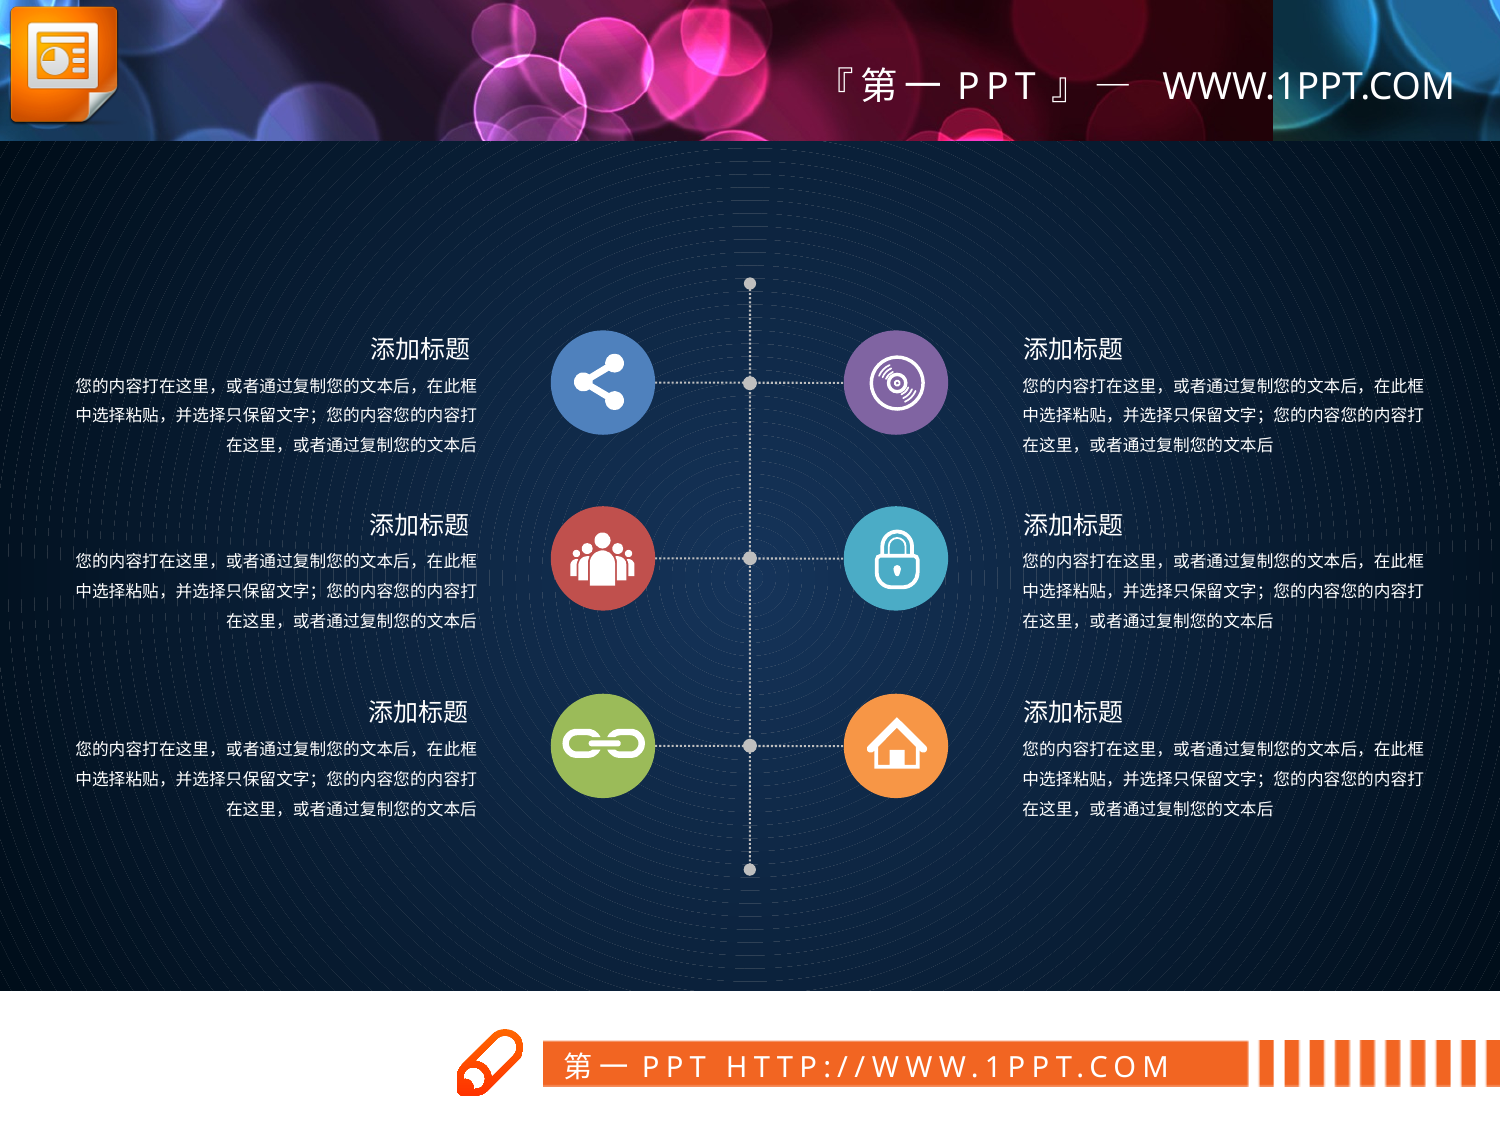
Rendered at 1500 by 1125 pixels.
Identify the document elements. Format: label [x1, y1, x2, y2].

text_box [58, 673, 493, 828]
text_box [550, 693, 656, 799]
text_box [843, 505, 949, 611]
picture [0, 0, 1500, 141]
text_box [843, 330, 949, 435]
text_box [1007, 674, 1442, 828]
picture [543, 1040, 1500, 1087]
text_box [843, 693, 949, 799]
text_box [58, 486, 493, 640]
text_box [1007, 310, 1442, 465]
text_box [550, 505, 656, 611]
text_box [1007, 486, 1442, 640]
text_box [550, 330, 656, 435]
text_box [58, 310, 493, 465]
text_box [742, 283, 758, 870]
